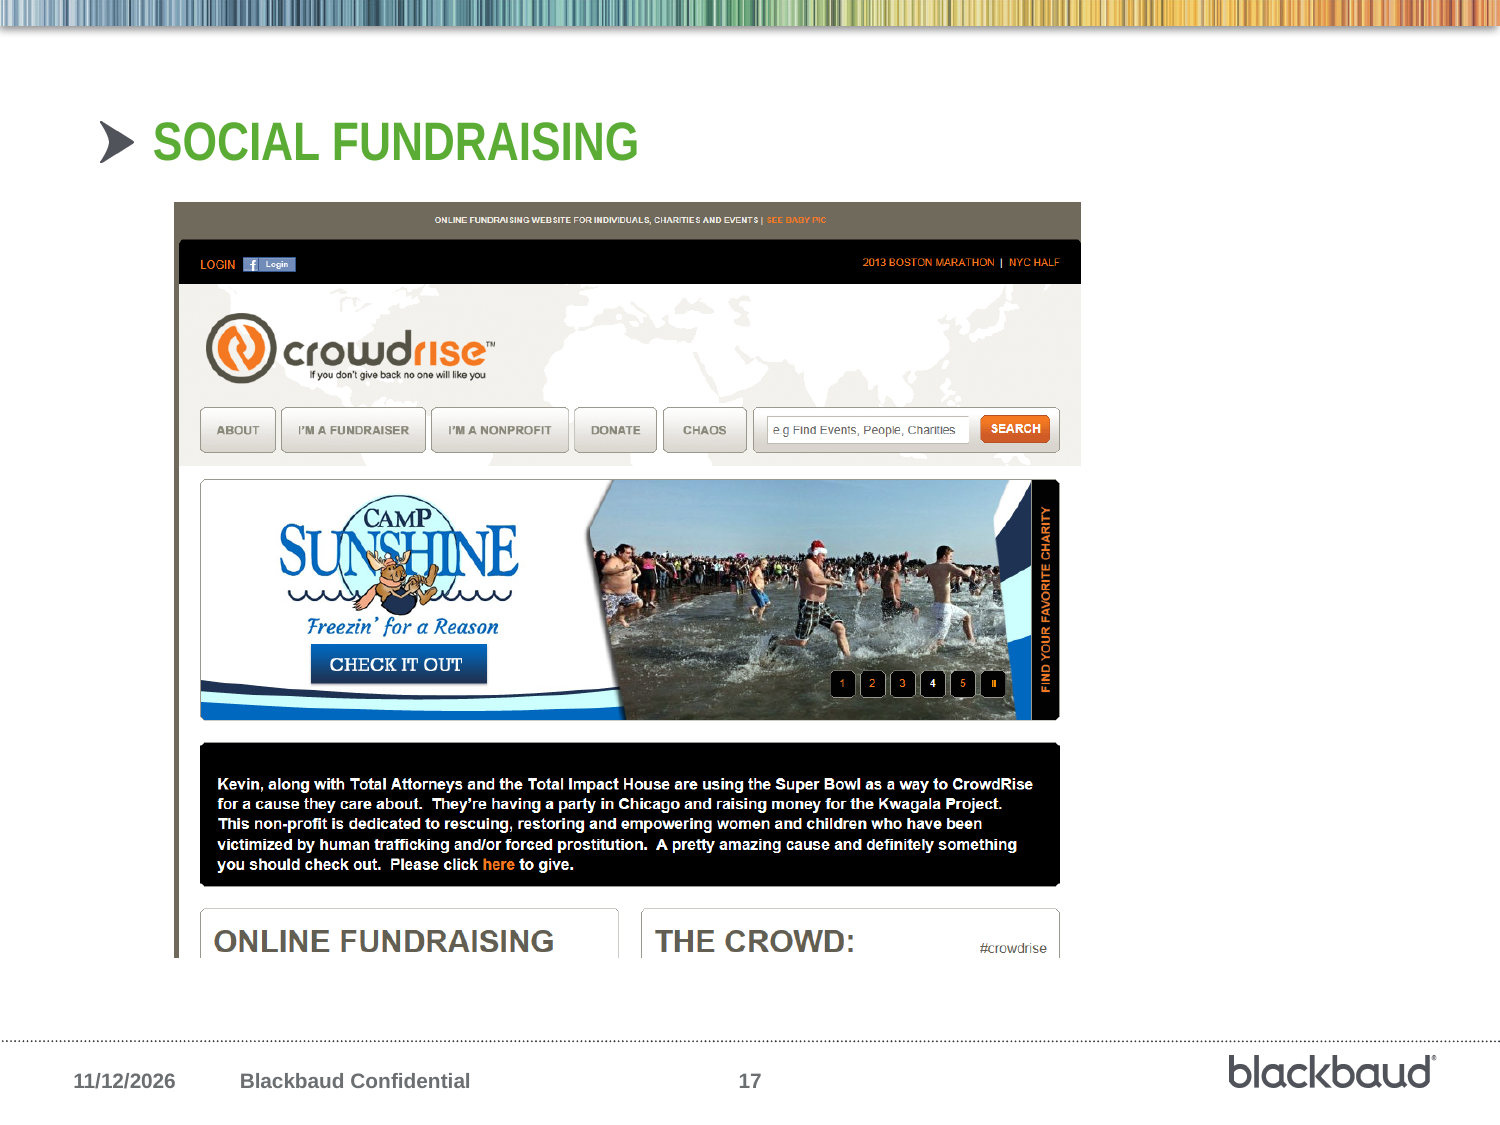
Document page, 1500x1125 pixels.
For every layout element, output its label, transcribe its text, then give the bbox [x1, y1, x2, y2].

picture [174, 202, 1081, 958]
picture [0, 0, 1500, 26]
picture [100, 121, 134, 163]
title Social Fundraising [138, 98, 1370, 222]
picture [1229, 1055, 1437, 1088]
